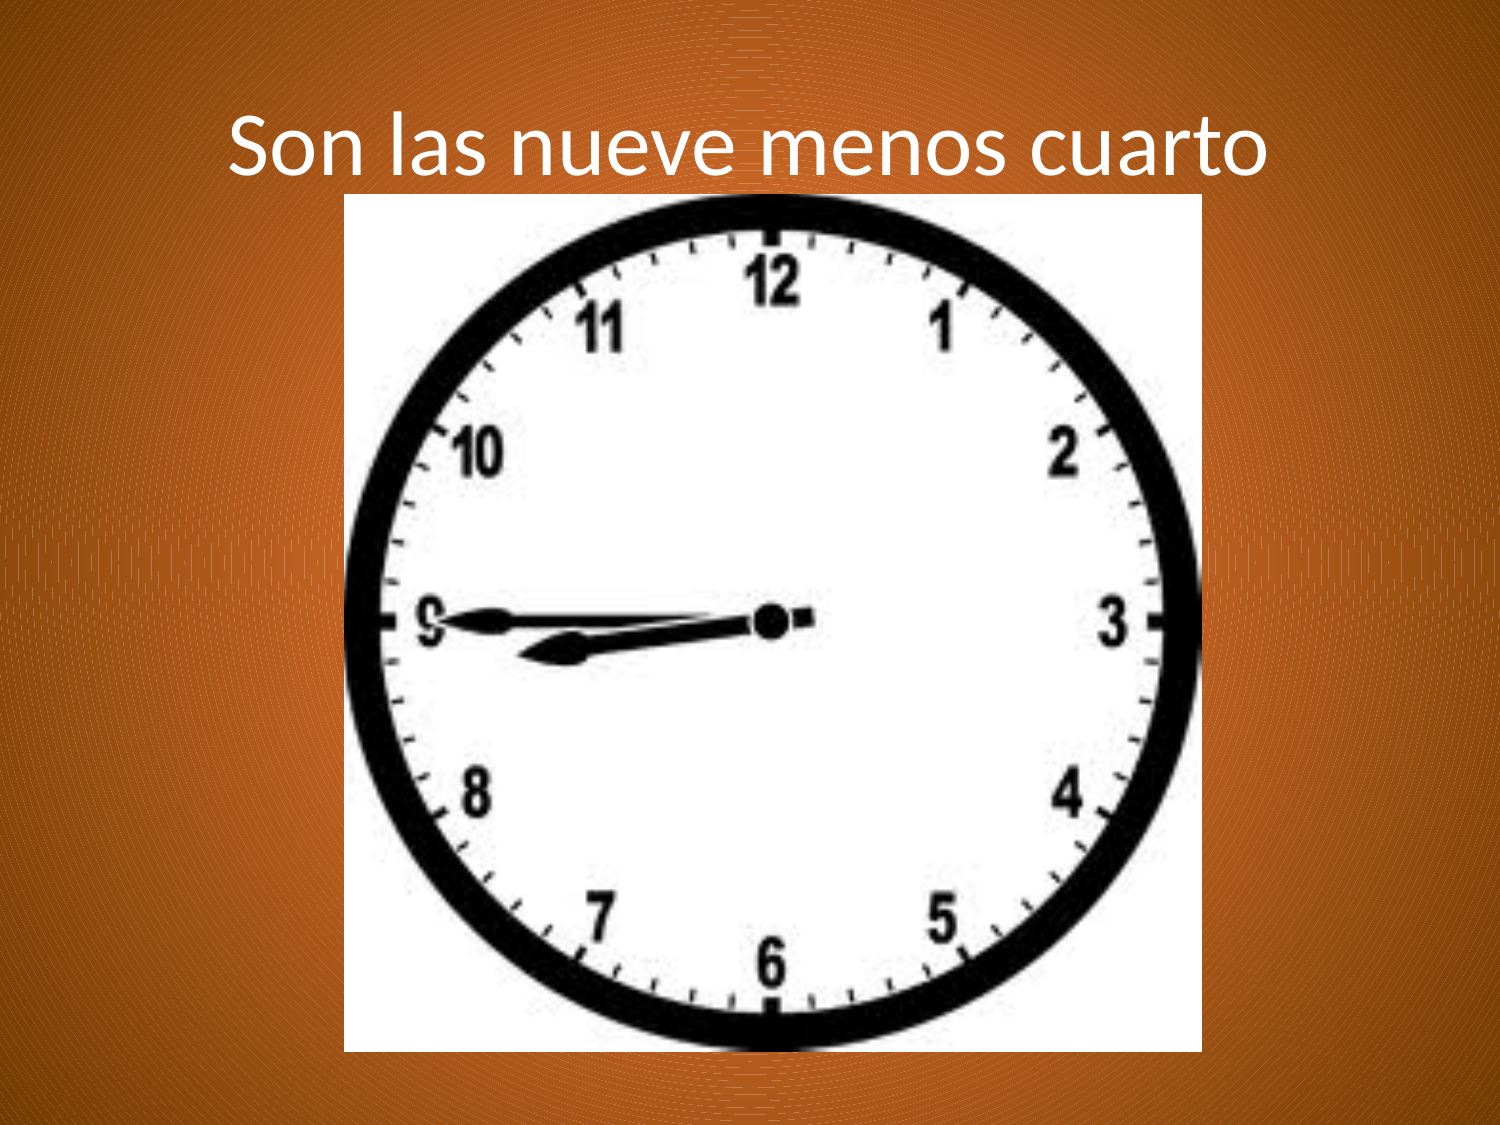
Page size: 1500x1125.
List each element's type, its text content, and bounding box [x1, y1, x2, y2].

picture [344, 194, 1202, 1053]
title Son las nueve menos cuarto [75, 45, 1425, 233]
